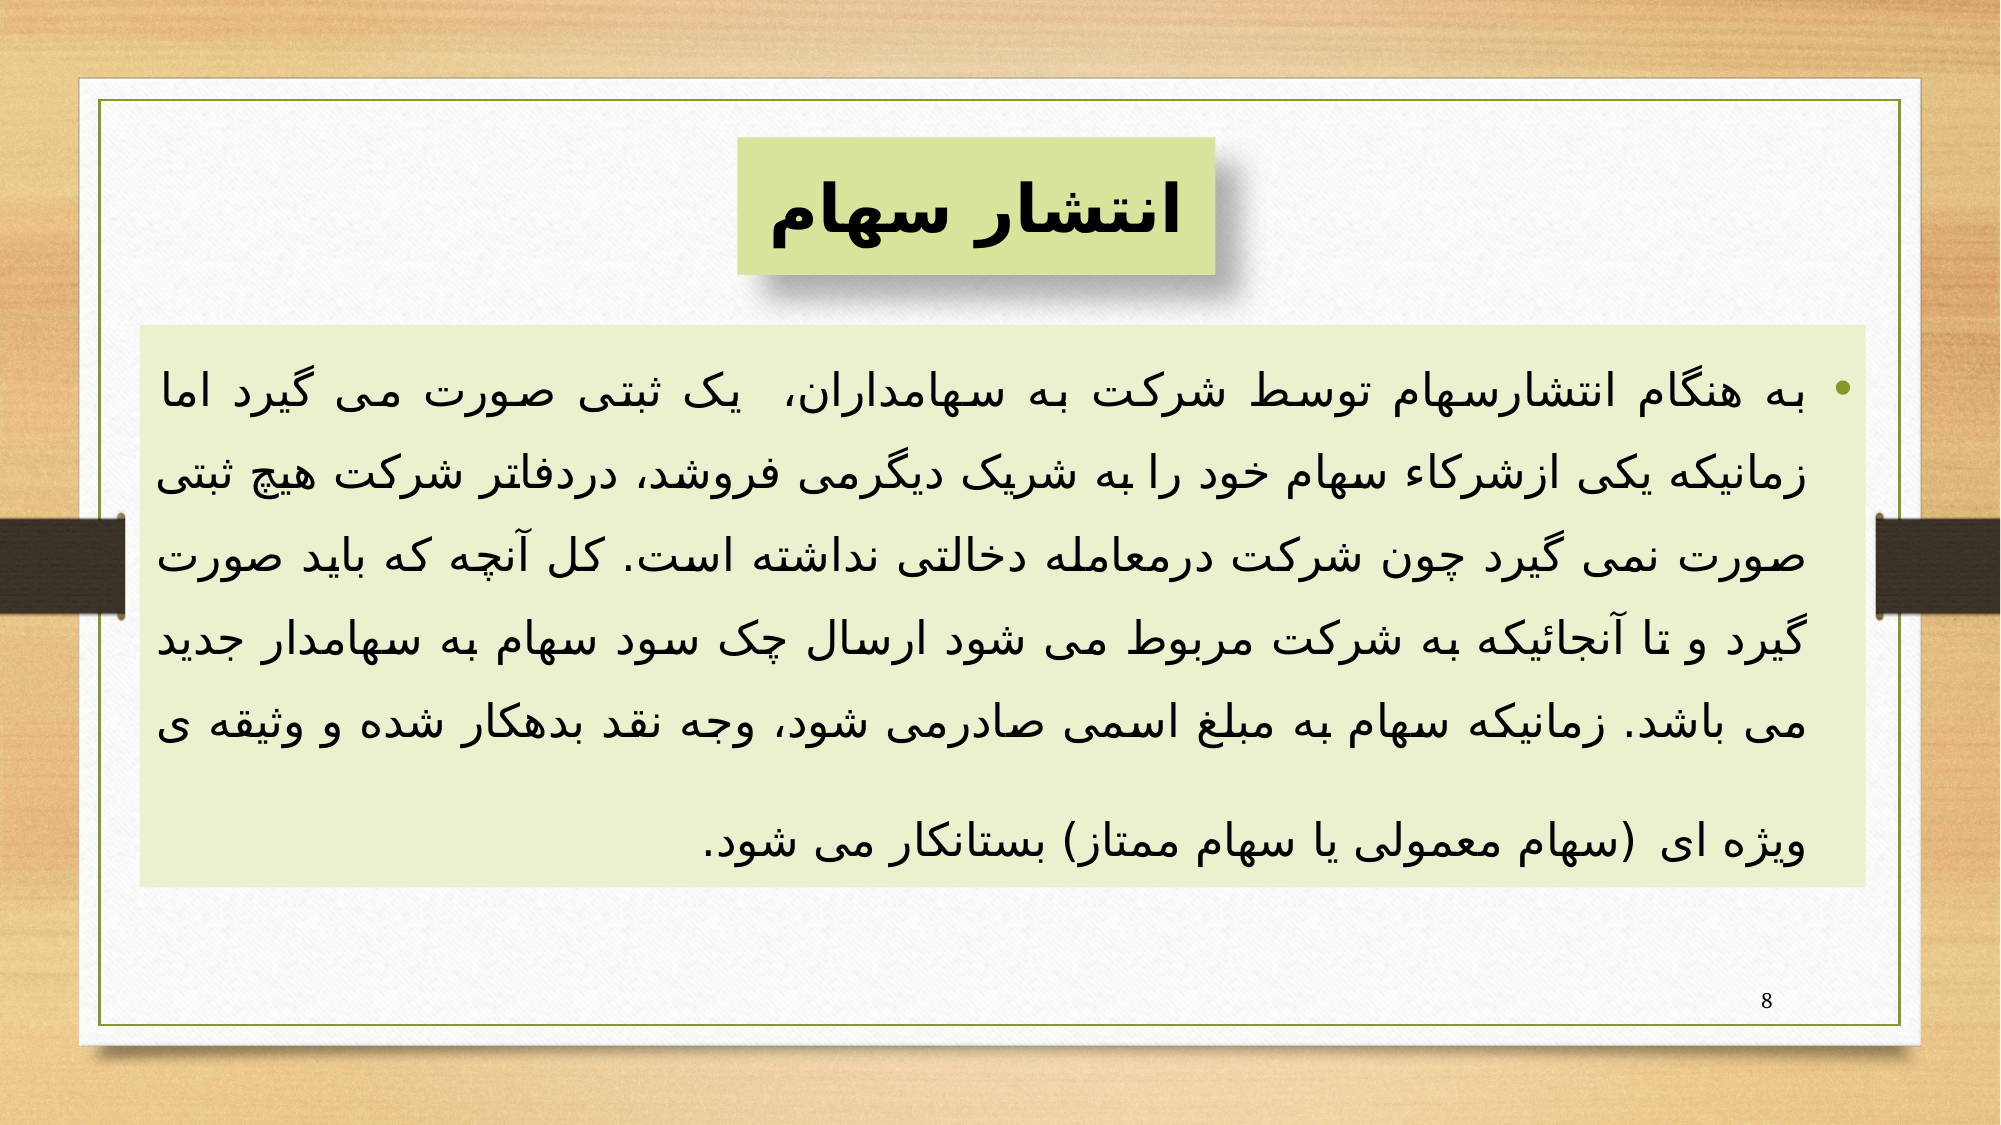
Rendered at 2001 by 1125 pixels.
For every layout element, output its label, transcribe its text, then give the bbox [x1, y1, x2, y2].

picture [0, 0, 2001, 1125]
title انتشار سهام [737, 137, 1216, 276]
slide_number 8 [1698, 979, 1788, 1025]
list به هنگام انتشارسهام توسط شرکت به سهامداران، یک ثبتی صورت می گیرد اما زمانیکه یکی ازشرکاء سهام خود را به شریک دیگرمی فروشد، دردفاتر شرکت هیچ ثبتی صورت نمی گیرد چون شرکت درمعامله دخالتی نداشته است. کل آنچه که باید صورت گیرد و تا آنجائیکه به شرکت مربوط می شود ارسال چک سود سهام به سهامدار جدید می باشد. زمانیکه سهام به مبلغ اسمی صادرمی شود، وجه نقد بدهکار شده و وثیقه ی ویژه ای (سهام معمولی یا سهام ممتاز) بستانکار می شود. [139, 324, 1866, 888]
